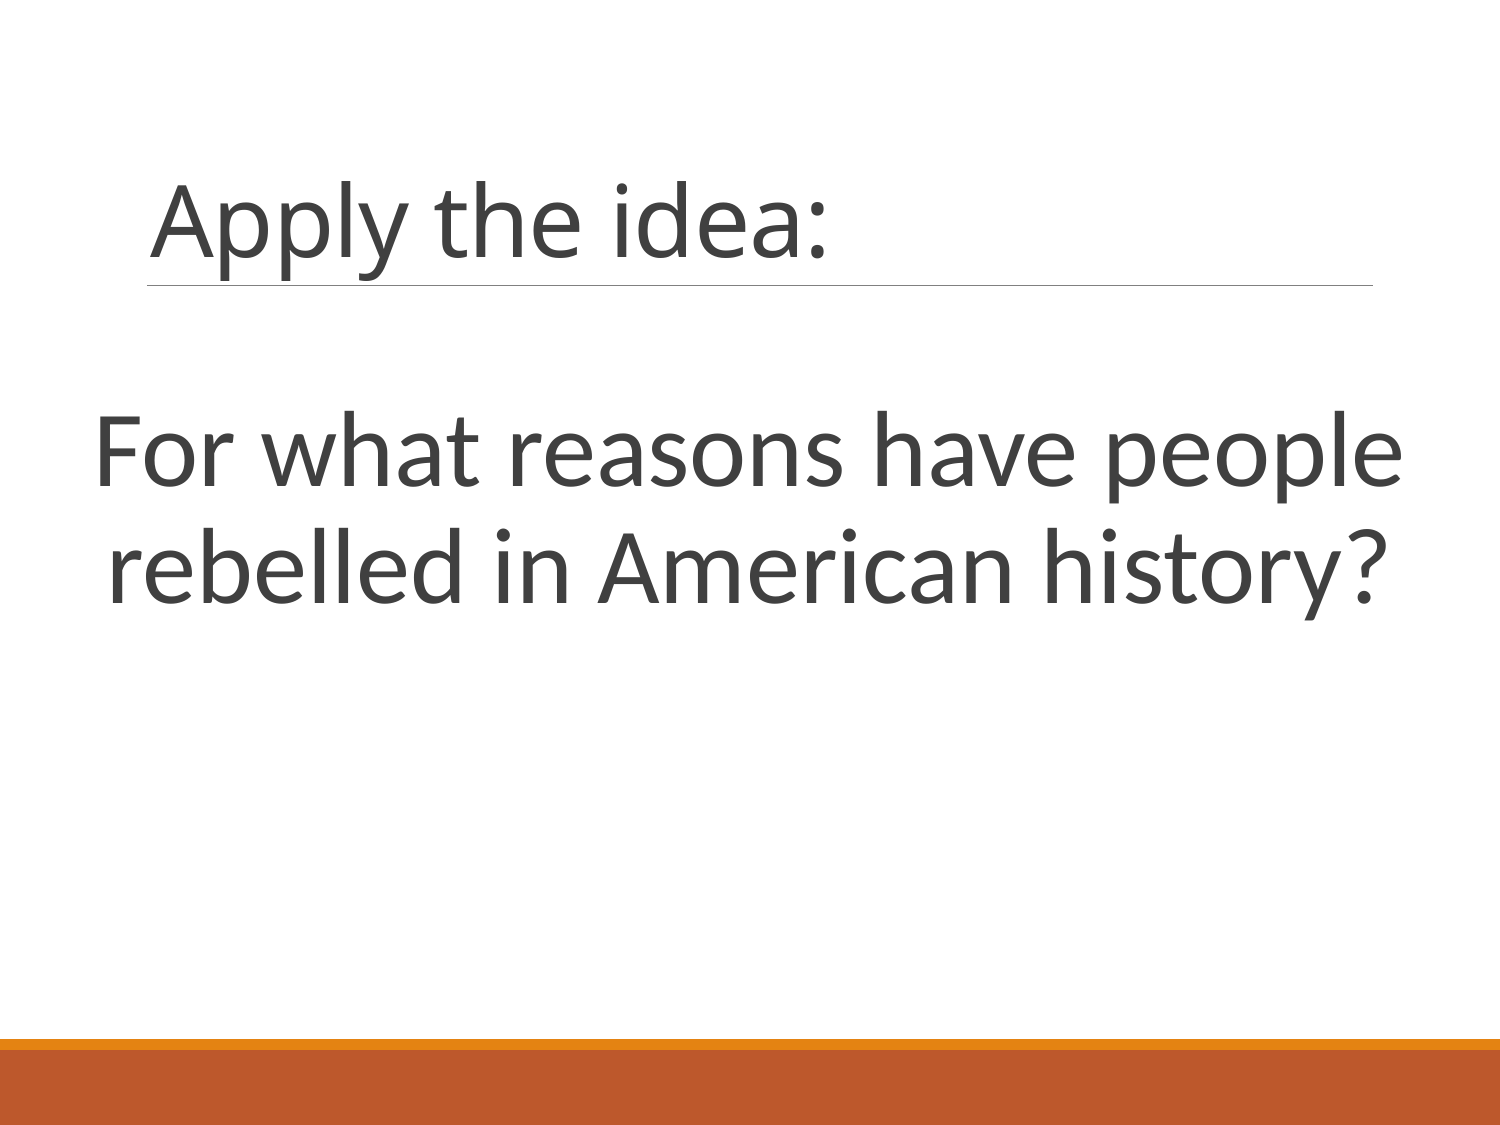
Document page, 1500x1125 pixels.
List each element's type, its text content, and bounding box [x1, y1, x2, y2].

list For what reasons have people rebelled in American history? [75, 385, 1425, 804]
title Apply the idea: [135, 47, 1373, 285]
